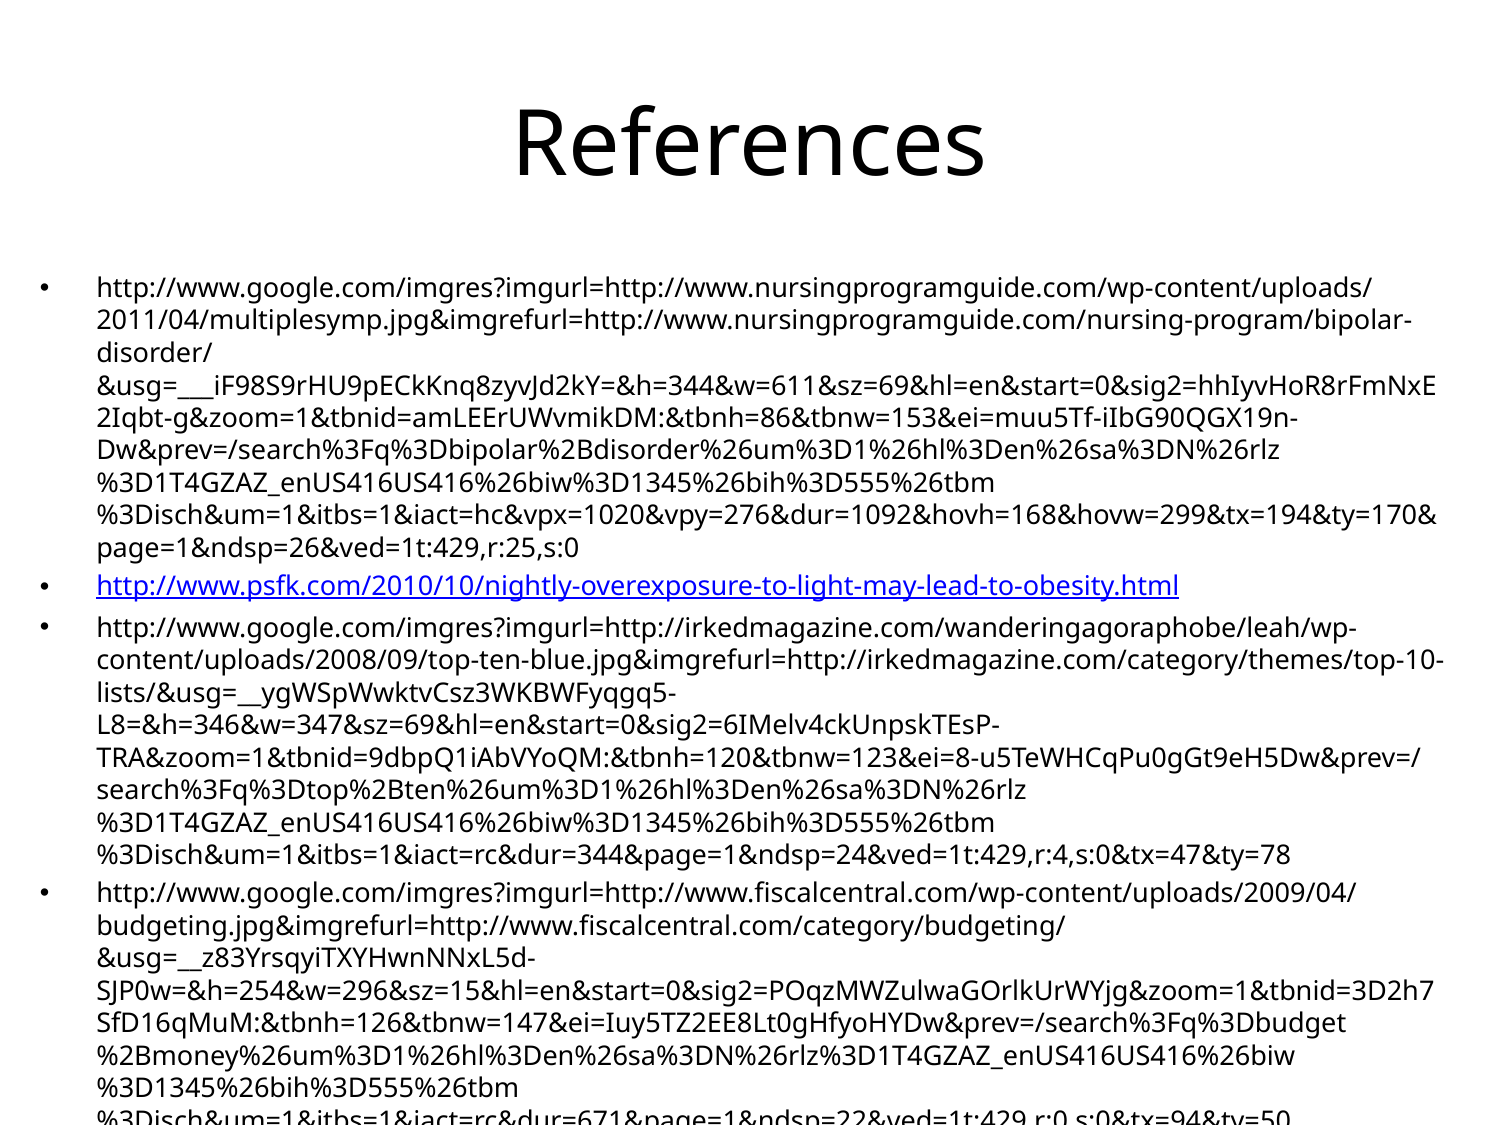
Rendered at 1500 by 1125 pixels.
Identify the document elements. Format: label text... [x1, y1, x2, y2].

list http://www.google.com/imgres?imgurl=http://www.nursingprogramguide.com/wp-content/uploads/2011/04/multiplesymp.jpg&imgrefurl=http://www.nursingprogramguide.com/nursing-program/bipolar-disorder/&usg=___iF98S9rHU9pECkKnq8zyvJd2kY=&h=344&w=611&sz=69&hl=en&start=0&sig2=hhIyvHoR8rFmNxE2Iqbt-g&zoom=1&tbnid=amLEErUWvmikDM:&tbnh=86&tbnw=153&ei=muu5Tf-iIbG90QGX19n-Dw&prev=/search%3Fq%3Dbipolar%2Bdisorder%26um%3D1%26hl%3Den%26sa%3DN%26rlz%3D1T4GZAZ_enUS416US416%26biw%3D1345%26bih%3D555%26tbm%3Disch&um=1&itbs=1&iact=hc&vpx=1020&vpy=276&dur=1092&hovh=168&hovw=299&tx=194&ty=170&page=1&ndsp=26&ved=1t:429,r:25,s:0 http://www.psfk.com/2010/10/nightly-overexposure-to-light-may-lead-to-obesity.html http://www.google.com/imgres?imgurl=http://irkedmagazine.com/wanderingagoraphobe/leah/wp-content/uploads/2008/09/top-ten-blue.jpg&imgrefurl=http://irkedmagazine.com/category/themes/top-10-lists/&usg=__ygWSpWwktvCsz3WKBWFyqgq5-L8=&h=346&w=347&sz=69&hl=en&start=0&sig2=6IMelv4ckUnpskTEsP-TRA&zoom=1&tbnid=9dbpQ1iAbVYoQM:&tbnh=120&tbnw=123&ei=8-u5TeWHCqPu0gGt9eH5Dw&prev=/search%3Fq%3Dtop%2Bten%26um%3D1%26hl%3Den%26sa%3DN%26rlz%3D1T4GZAZ_enUS416US416%26biw%3D1345%26bih%3D555%26tbm%3Disch&um=1&itbs=1&iact=rc&dur=344&page=1&ndsp=24&ved=1t:429,r:4,s:0&tx=47&ty=78 http://www.google.com/imgres?imgurl=http://www.fiscalcentral.com/wp-content/uploads/2009/04/budgeting.jpg&imgrefurl=http://www.fiscalcentral.com/category/budgeting/&usg=__z83YrsqyiTXYHwnNNxL5d-SJP0w=&h=254&w=296&sz=15&hl=en&start=0&sig2=POqzMWZulwaGOrlkUrWYjg&zoom=1&tbnid=3D2h7SfD16qMuM:&tbnh=126&tbnw=147&ei=Iuy5TZ2EE8Lt0gHfyoHYDw&prev=/search%3Fq%3Dbudget%2Bmoney%26um%3D1%26hl%3Den%26sa%3DN%26rlz%3D1T4GZAZ_enUS416US416%26biw%3D1345%26bih%3D555%26tbm%3Disch&um=1&itbs=1&iact=rc&dur=671&page=1&ndsp=22&ved=1t:429,r:0,s:0&tx=94&ty=50 [24, 224, 1463, 1063]
title References [75, 45, 1425, 224]
